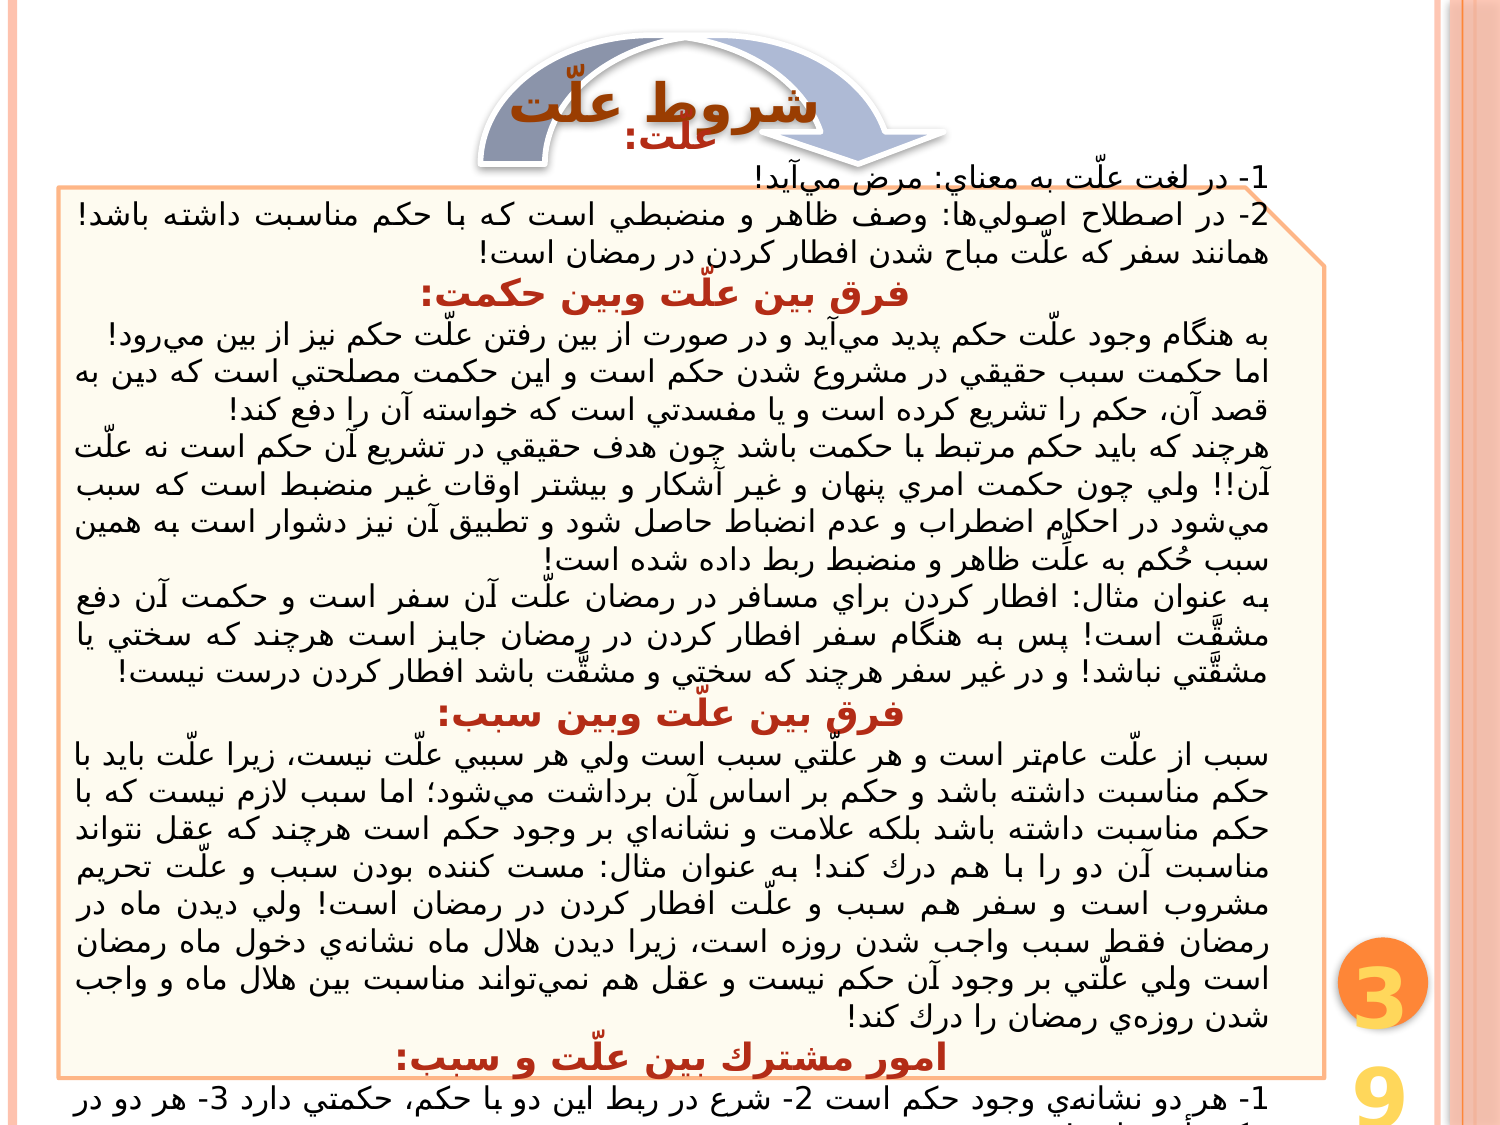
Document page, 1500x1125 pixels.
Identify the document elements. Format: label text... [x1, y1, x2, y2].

text_box 39 [1318, 937, 1444, 1125]
text_box شروط علّت [477, 32, 947, 167]
text_box علّت: 1- در لغت علّت به معناي: مرض مي‌آيد! 2- در اصطلاح اصولي‌ها: وصف ظاهر و منضبطي است كه با حكم مناسبت داشته باشد! همانند سفر كه علّت مباح شدن افطار كردن در رمضان است! فرق بين علّت وبين حكمت: به هنگام وجود علّت حكم پديد مي‌آيد و در صورت از بين رفتن علّت حكم نيز از بين مي‌رود! اما حكمت سبب حقيقي در مشروع شدن حكم است و اين حكمت مصلحتي است كه دين به قصد آن، حكم را تشريع كرده است و يا مفسدتي است كه خواسته آن را دفع كند! هرچند كه بايد حكم مرتبط با حكمت باشد چون هدف حقيقي در تشريع آن حكم است نه علّت آن!! ولي چون حكمت امري پنهان و غير آشكار و بيشتر اوقات غير منضبط است كه سبب مي‌شود در احكام اضطراب و عدم انضباط حاصل شود و تطبيق آن نيز دشوار است به همين سبب حُكم به علِّت ظاهر و منضبط ربط داده شده است! به عنوان مثال: افطار كردن براي مسافر در رمضان علّت آن سفر است و حكمت آن دفع مشقَّت است! پس به هنگام سفر افطار كردن در رمضان جايز است هرچند كه سختي يا مشقَّتي نباشد! و در غير سفر هرچند كه سختي و مشقَّت باشد افطار كردن درست نيست! فرق بين علّت وبين سبب: سبب از علّت عام‌تر است و هر علّتي سبب است ولي هر سببي علّت نيست، زيرا علّت بايد با حكم مناسبت داشته باشد و حكم بر اساس آن برداشت مي‌شود؛ اما سبب لازم نيست كه با حكم مناسبت داشته باشد بلكه علامت و نشانه‌اي بر وجود حكم است هرچند كه عقل نتواند مناسبت آن دو را با هم درك كند! به عنوان مثال: مست كننده بودن سبب و علّت تحريم مشروب است و سفر هم سبب و علّت افطار كردن در رمضان است! ولي ديدن ماه در رمضان فقط سبب واجب شدن روزه است، زيرا ديدن هلال ماه نشانه‌ي دخول ماه رمضان است ولي علّتي بر وجود آن حكم نيست و عقل هم نمي‌تواند مناسبت بين هلال ماه و واجب شدن روزه‌ي رمضان را درك كند! امور مشترك بين علّت و سبب: 1- هر دو نشانه‌ي وجود حكم است 2- شرع در ربط اين دو با حكم، حكمتي دارد 3- هر دو در حكم تأثير دارند! [56, 185, 1327, 1081]
